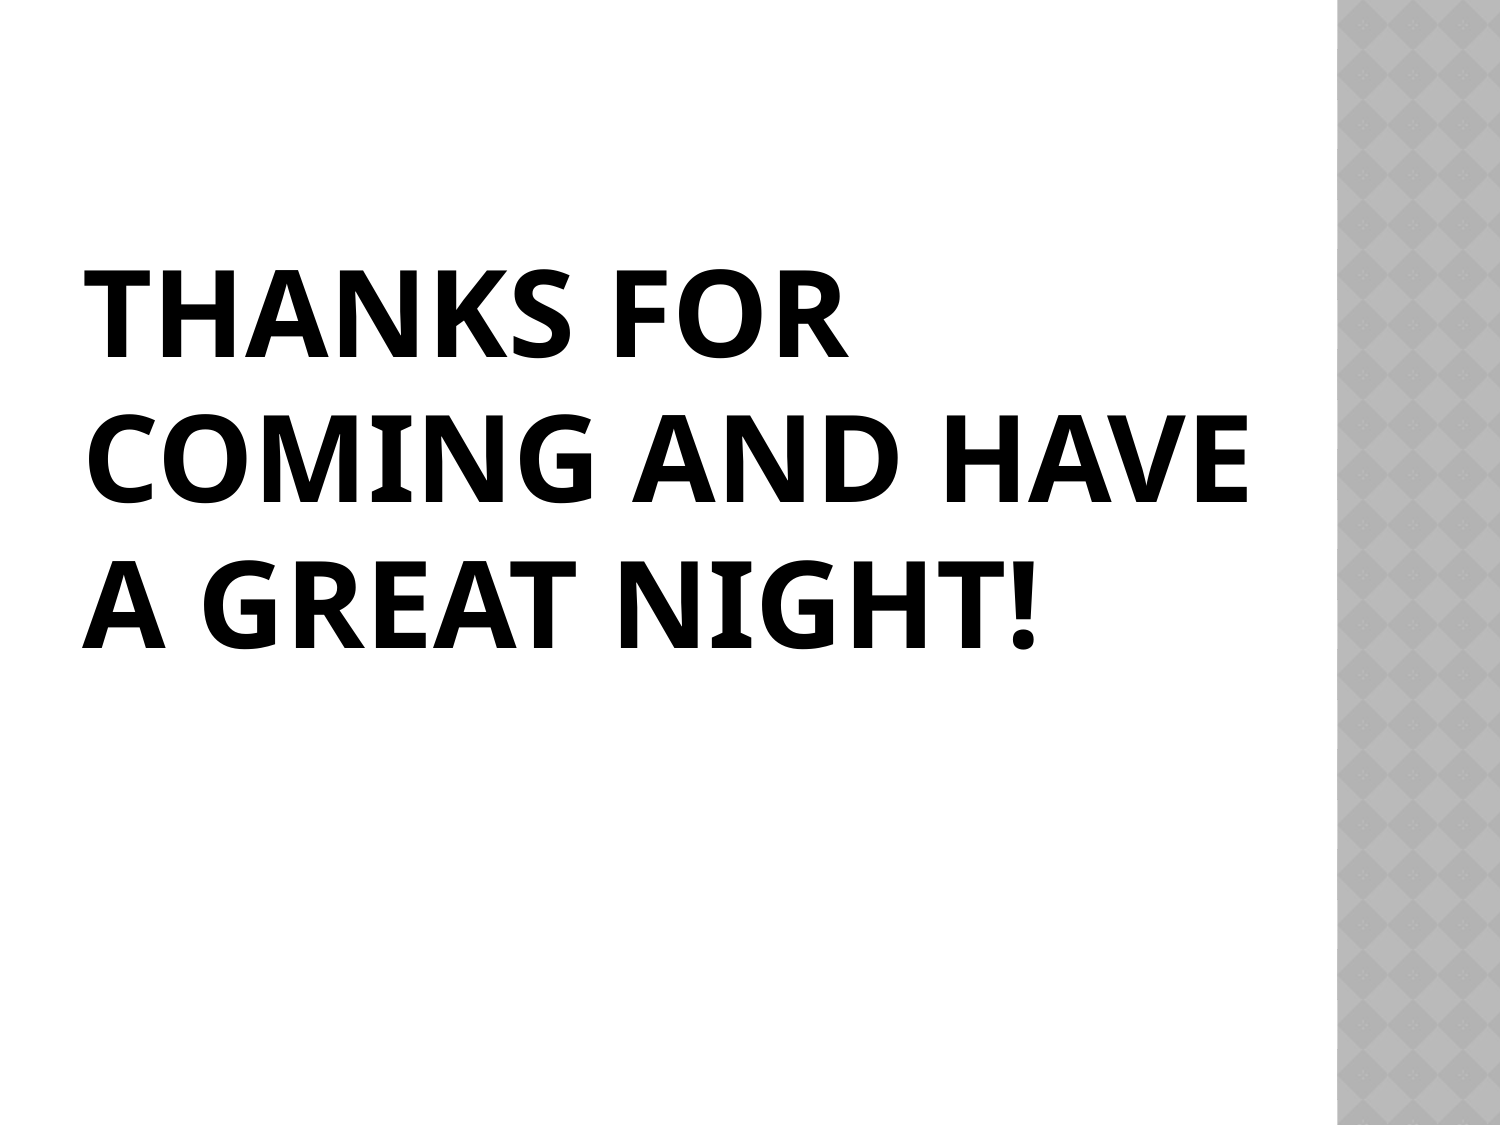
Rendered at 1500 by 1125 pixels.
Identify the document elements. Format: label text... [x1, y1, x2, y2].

title Thanks for coming and have a great night! [75, 87, 1263, 673]
